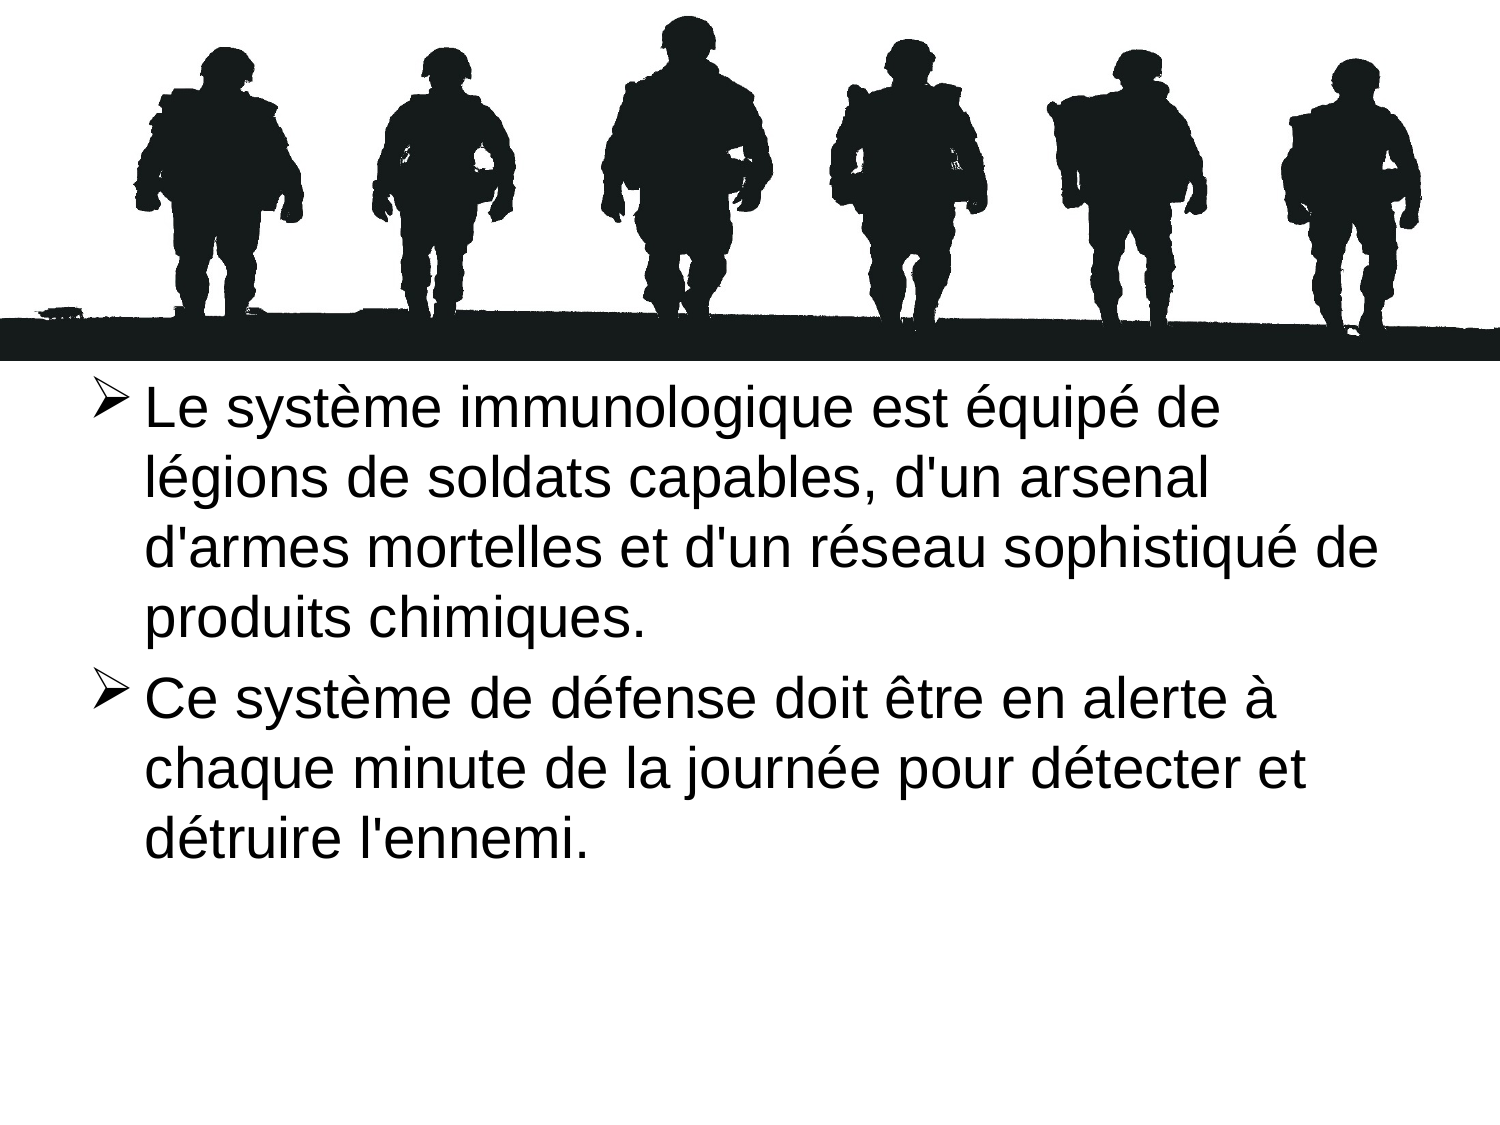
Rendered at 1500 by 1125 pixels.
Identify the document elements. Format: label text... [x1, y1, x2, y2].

list Le système immunologique est équipé de légions de soldats capables, d'un arsenal d'armes mortelles et d'un réseau sophistiqué de produits chimiques. Ce système de défense doit être en alerte à chaque minute de la journée pour détecter et détruire l'ennemi. [73, 369, 1427, 1097]
picture [0, 0, 1500, 1125]
